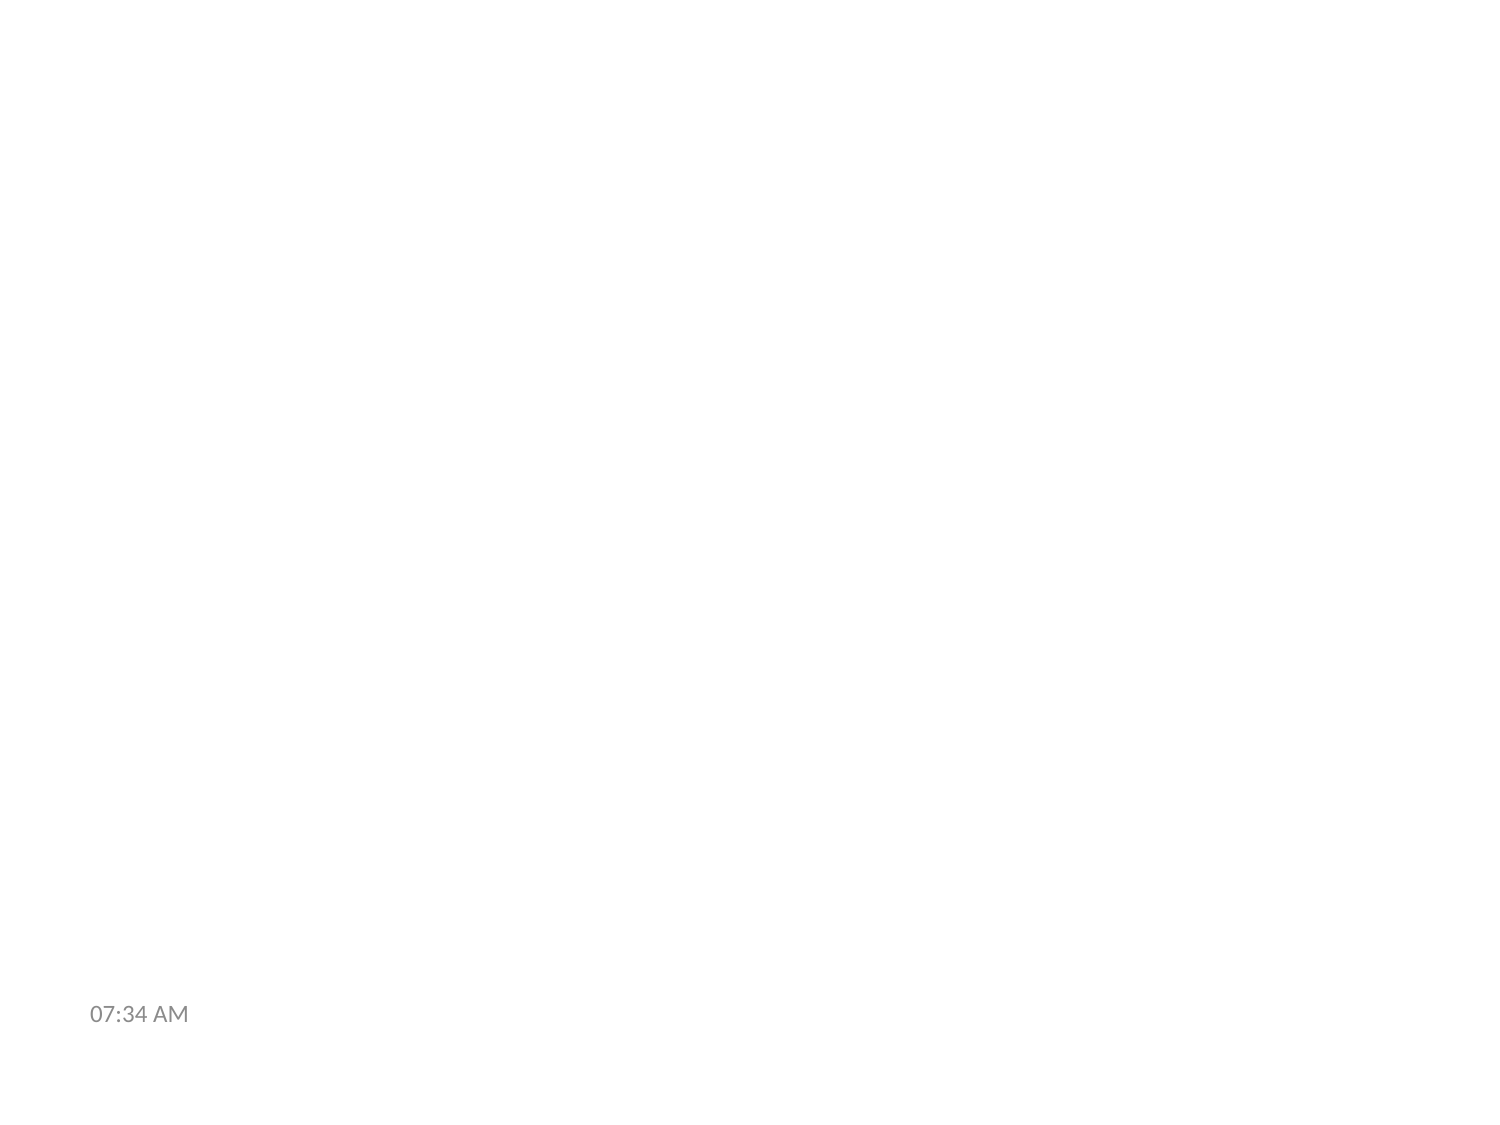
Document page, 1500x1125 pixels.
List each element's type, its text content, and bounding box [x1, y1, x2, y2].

text_box 3:35 PM [75, 982, 425, 1043]
